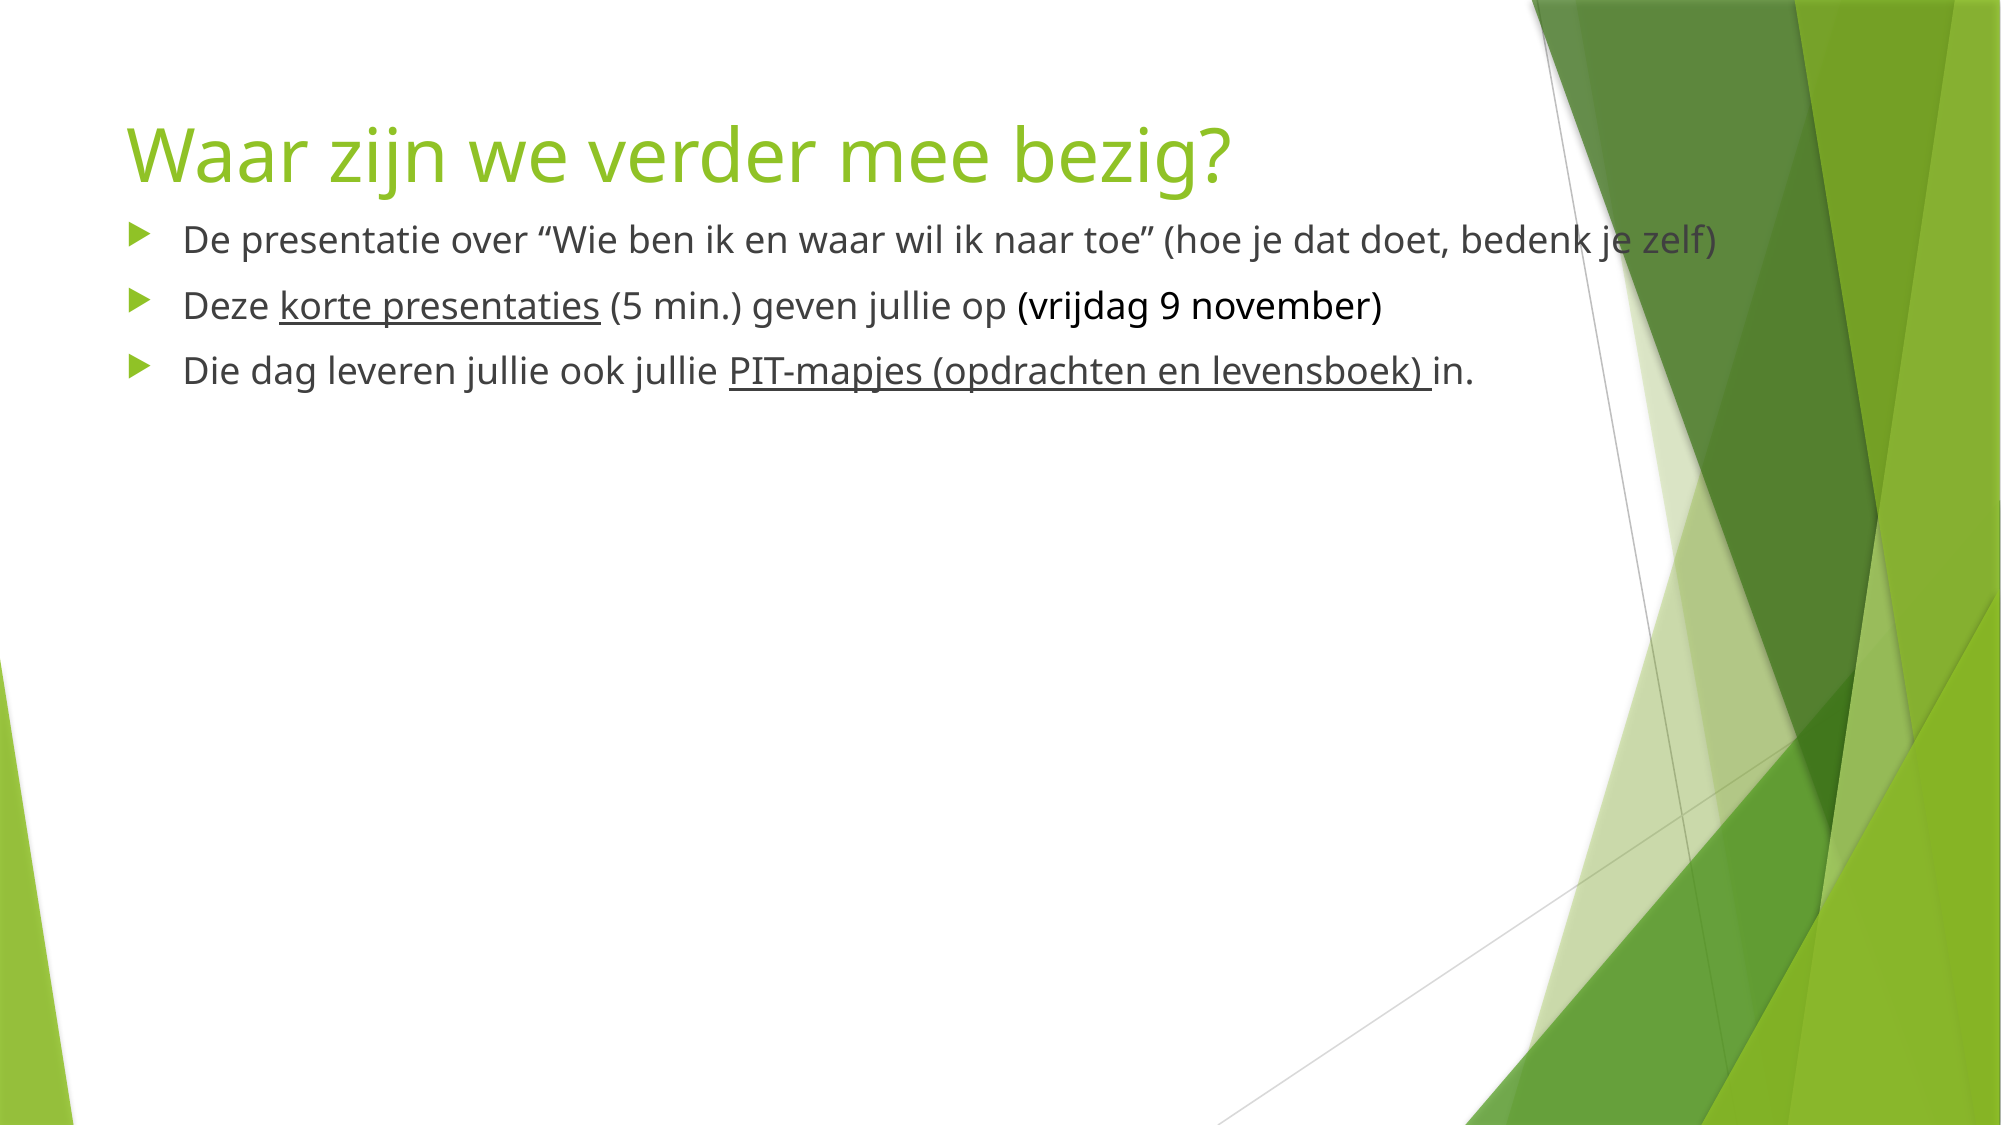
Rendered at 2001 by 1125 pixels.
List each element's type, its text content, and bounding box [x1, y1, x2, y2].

title Waar zijn we verder mee bezig? [111, 99, 1522, 208]
list De presentatie over “Wie ben ik en waar wil ik naar toe” (hoe je dat doet, bedenk je zelf) Deze korte presentaties (5 min.) geven jullie op (vrijdag 9 november) Die dag leveren jullie ook jullie PIT-mapjes (opdrachten en levensboek) in. [111, 208, 1957, 753]
